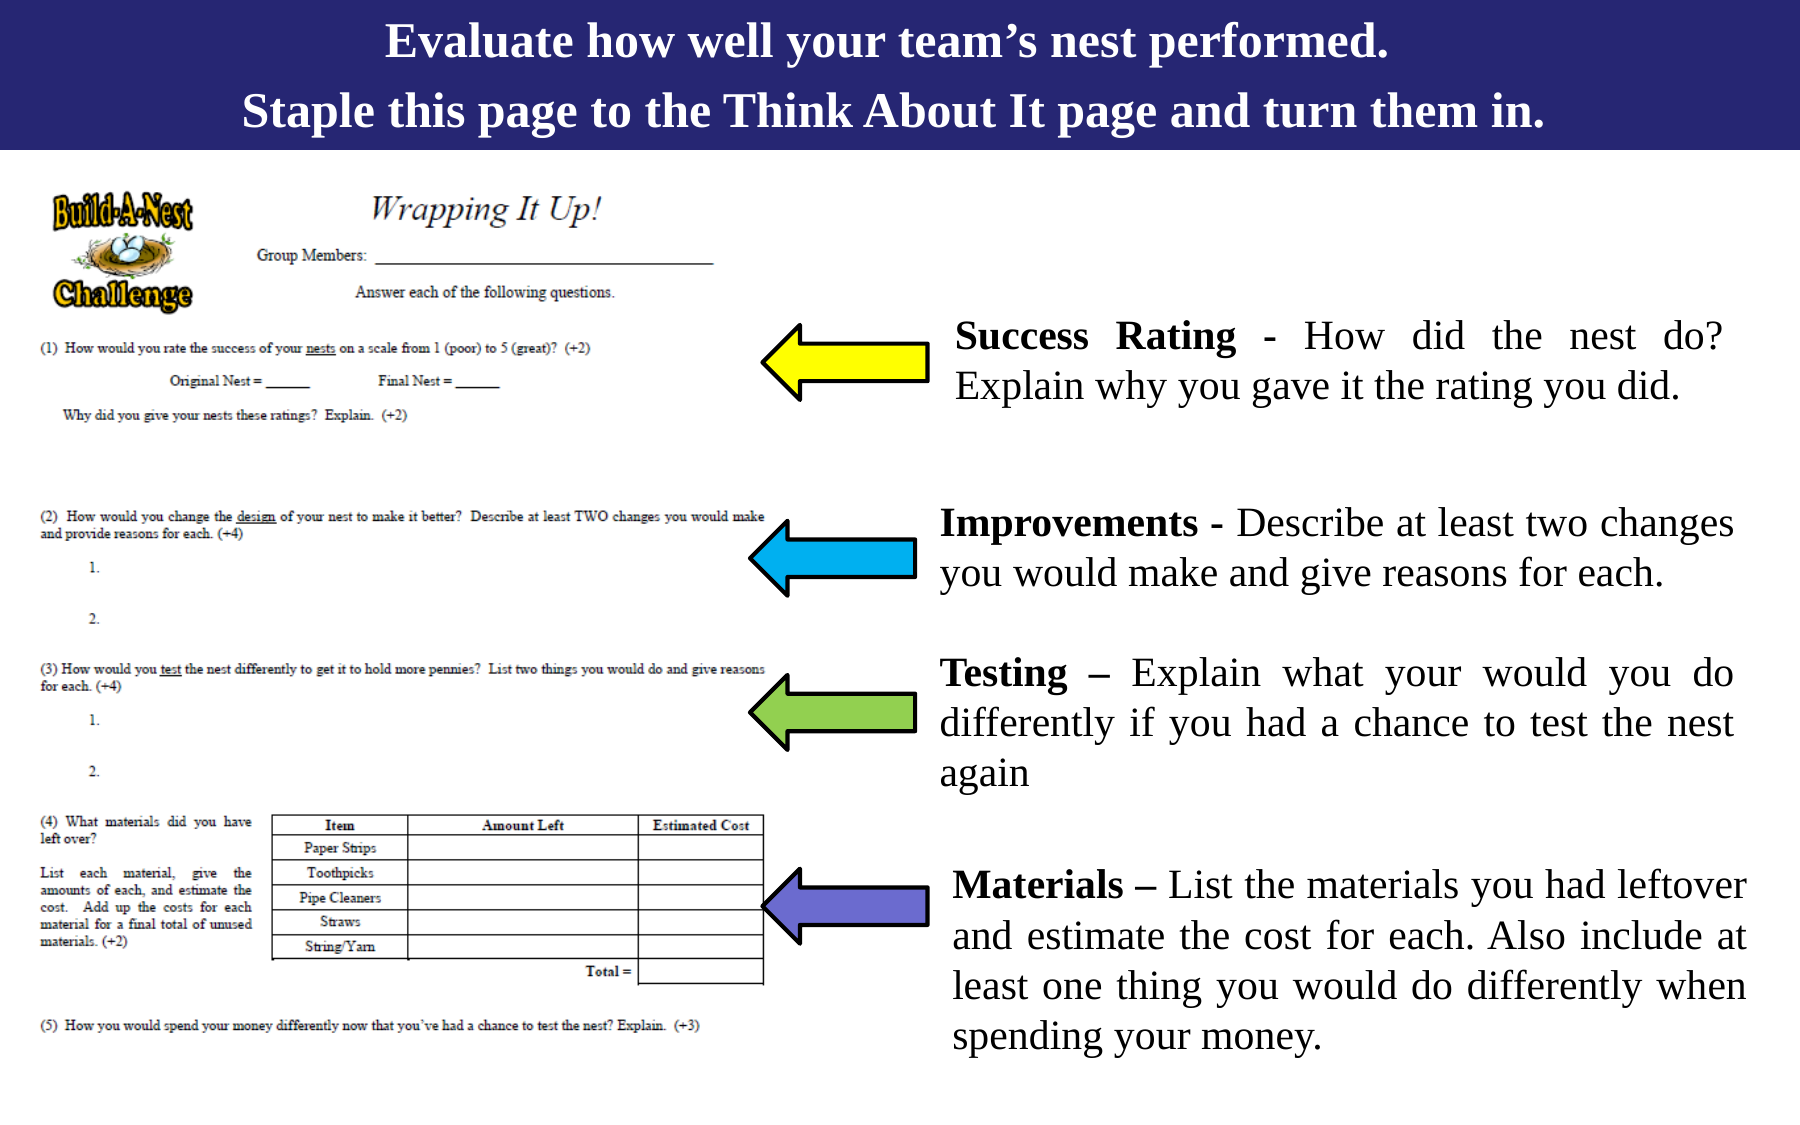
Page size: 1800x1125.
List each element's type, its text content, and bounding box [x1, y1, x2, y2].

list Evaluate how well your team’s nest performed. Staple this page to the Think About It page and turn them in. [0, 0, 1800, 151]
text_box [762, 849, 1763, 963]
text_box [749, 487, 1751, 613]
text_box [762, 299, 1766, 413]
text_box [749, 637, 1751, 776]
picture [24, 174, 784, 1101]
